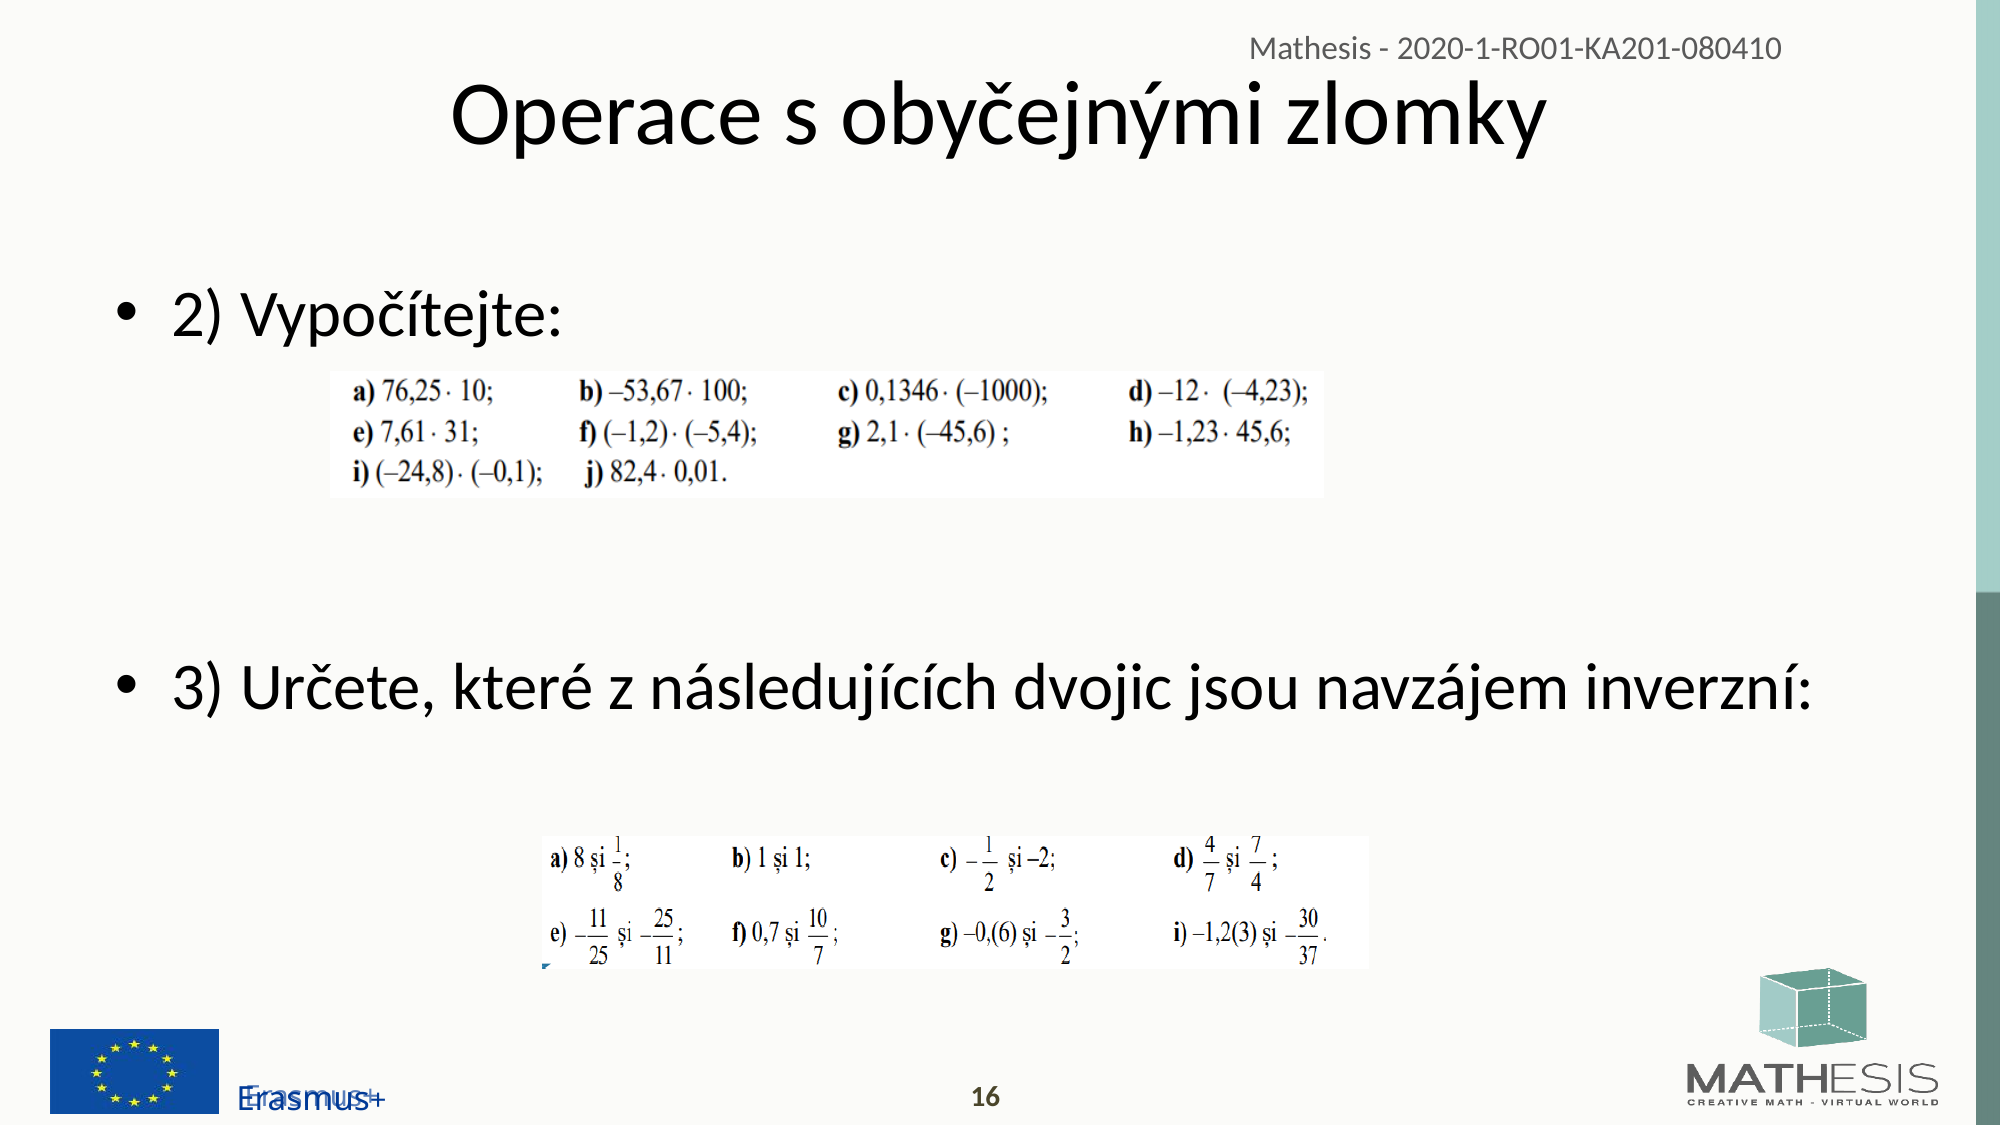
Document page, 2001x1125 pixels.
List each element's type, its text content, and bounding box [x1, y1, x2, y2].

title Operace s obyčejnými zlomky [99, 45, 1900, 233]
list 2) Vypočítejte: 3) Určete, které z následujících dvojic jsou navzájem inverzní: [99, 262, 1900, 1005]
picture [542, 836, 1369, 969]
picture [330, 371, 1325, 498]
picture [50, 1029, 219, 1114]
